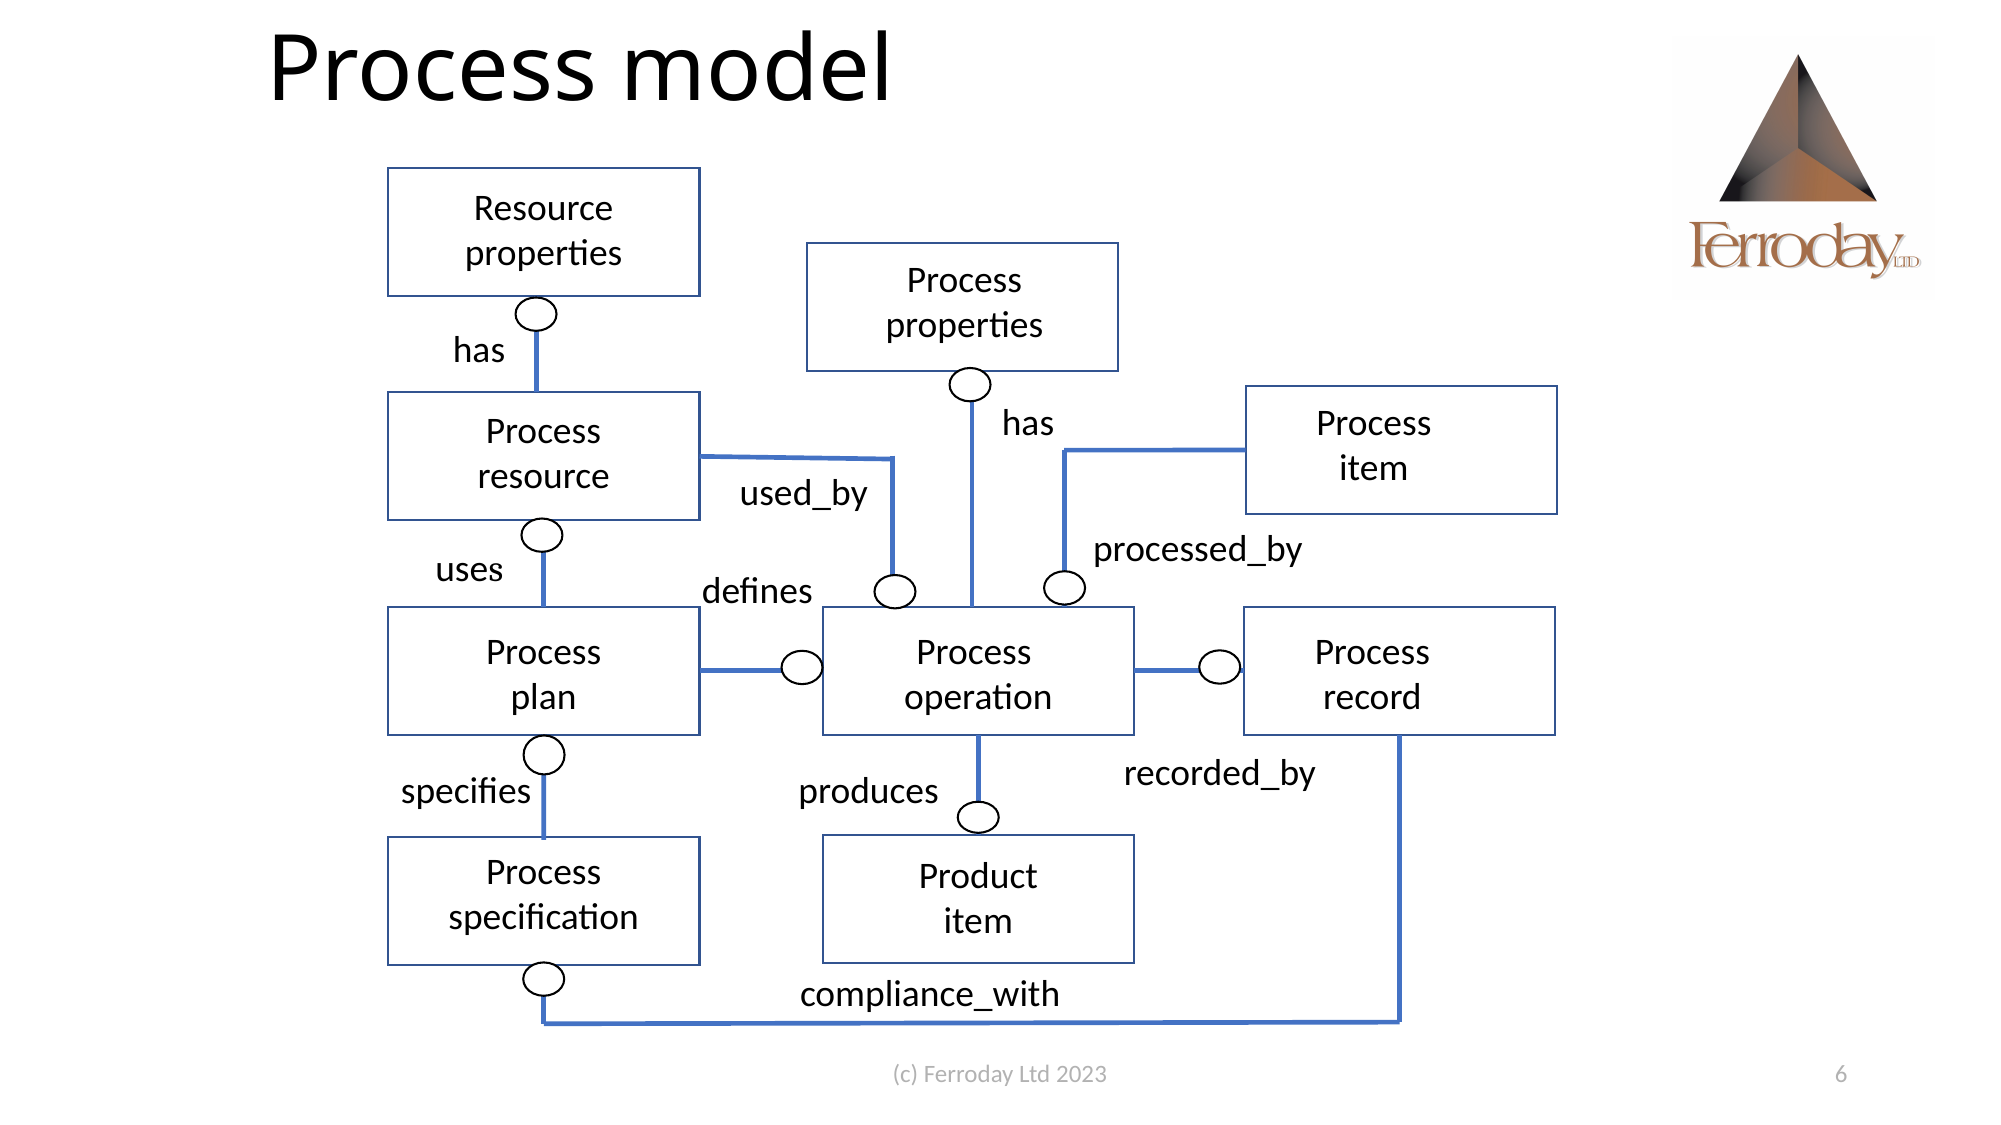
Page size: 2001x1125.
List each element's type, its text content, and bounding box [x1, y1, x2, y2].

title Process model [251, 0, 1478, 142]
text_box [388, 167, 1558, 1024]
picture [1672, 36, 1935, 300]
slide_number 6 [1412, 1042, 1863, 1103]
footer (c) Ferroday Ltd 2023 [662, 1042, 1338, 1103]
